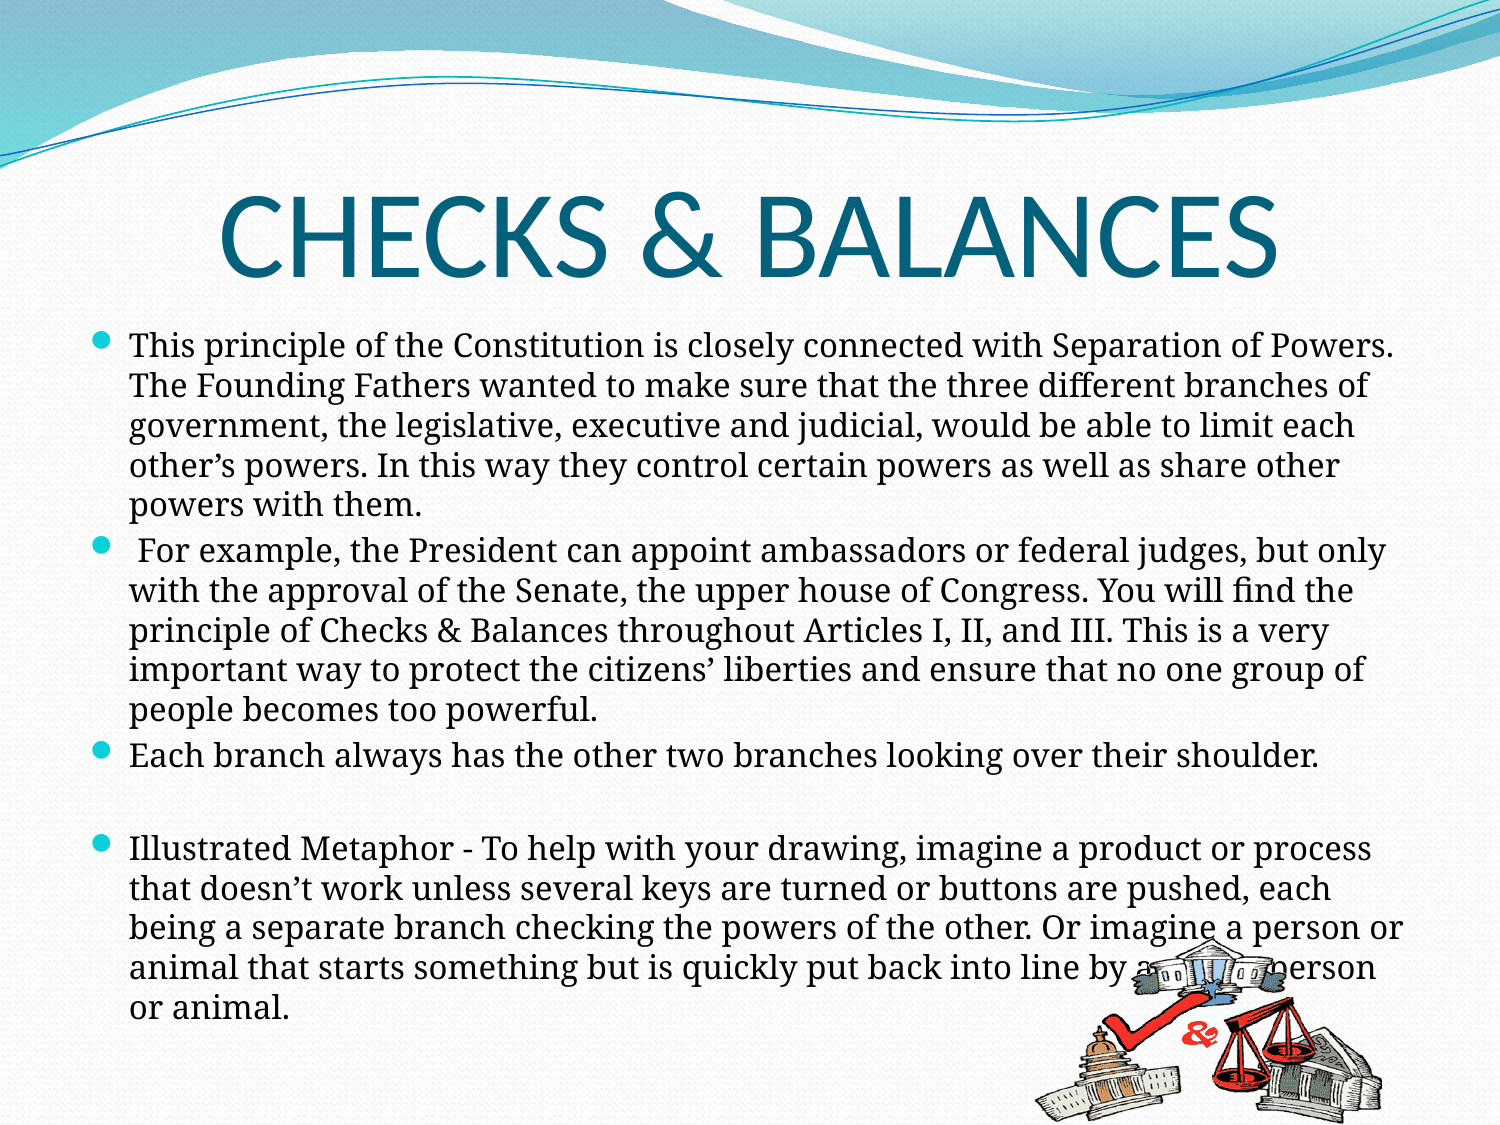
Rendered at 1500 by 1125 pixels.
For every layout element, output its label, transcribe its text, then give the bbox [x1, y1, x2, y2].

title CHECKS & BALANCES [75, 115, 1425, 303]
list This principle of the Constitution is closely connected with Separation of Powers. The Founding Fathers wanted to make sure that the three different branches of government, the legislative, executive and judicial, would be able to limit each other’s powers. In this way they control certain powers as well as share other powers with them. For example, the President can appoint ambassadors or federal judges, but only with the approval of the Senate, the upper house of Congress. You will find the principle of Checks & Balances throughout Articles I, II, and III. This is a very important way to protect the citizens’ liberties and ensure that no one group of people becomes too powerful. Each branch always has the other two branches looking over their shoulder. Illustrated Metaphor - To help with your drawing, imagine a product or process that doesn’t work unless several keys are turned or buttons are pushed, each being a separate branch checking the powers of the other. Or imagine a person or animal that starts something but is quickly put back into line by another person or animal. [75, 317, 1425, 1038]
picture [1030, 937, 1386, 1125]
